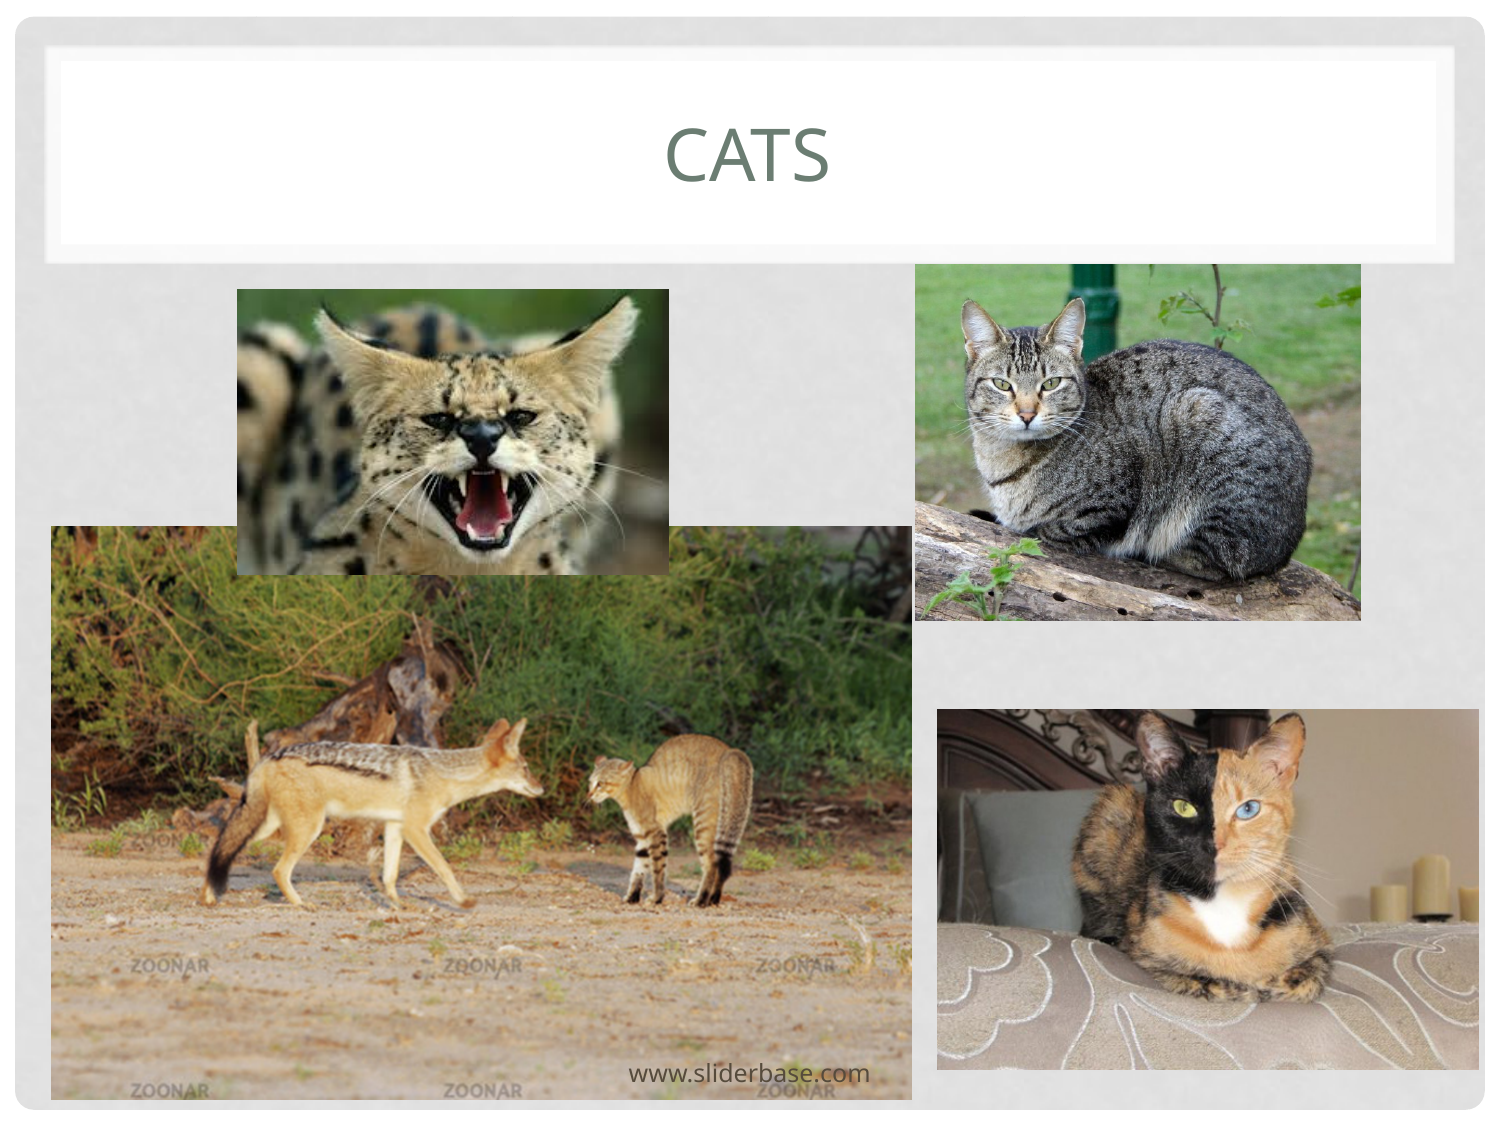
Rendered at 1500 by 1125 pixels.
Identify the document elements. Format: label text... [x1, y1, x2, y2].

picture [915, 264, 1361, 622]
footer www.sliderbase.com [512, 1042, 988, 1103]
picture [50, 288, 912, 1101]
picture [937, 709, 1479, 1071]
title Cats [69, 66, 1425, 238]
